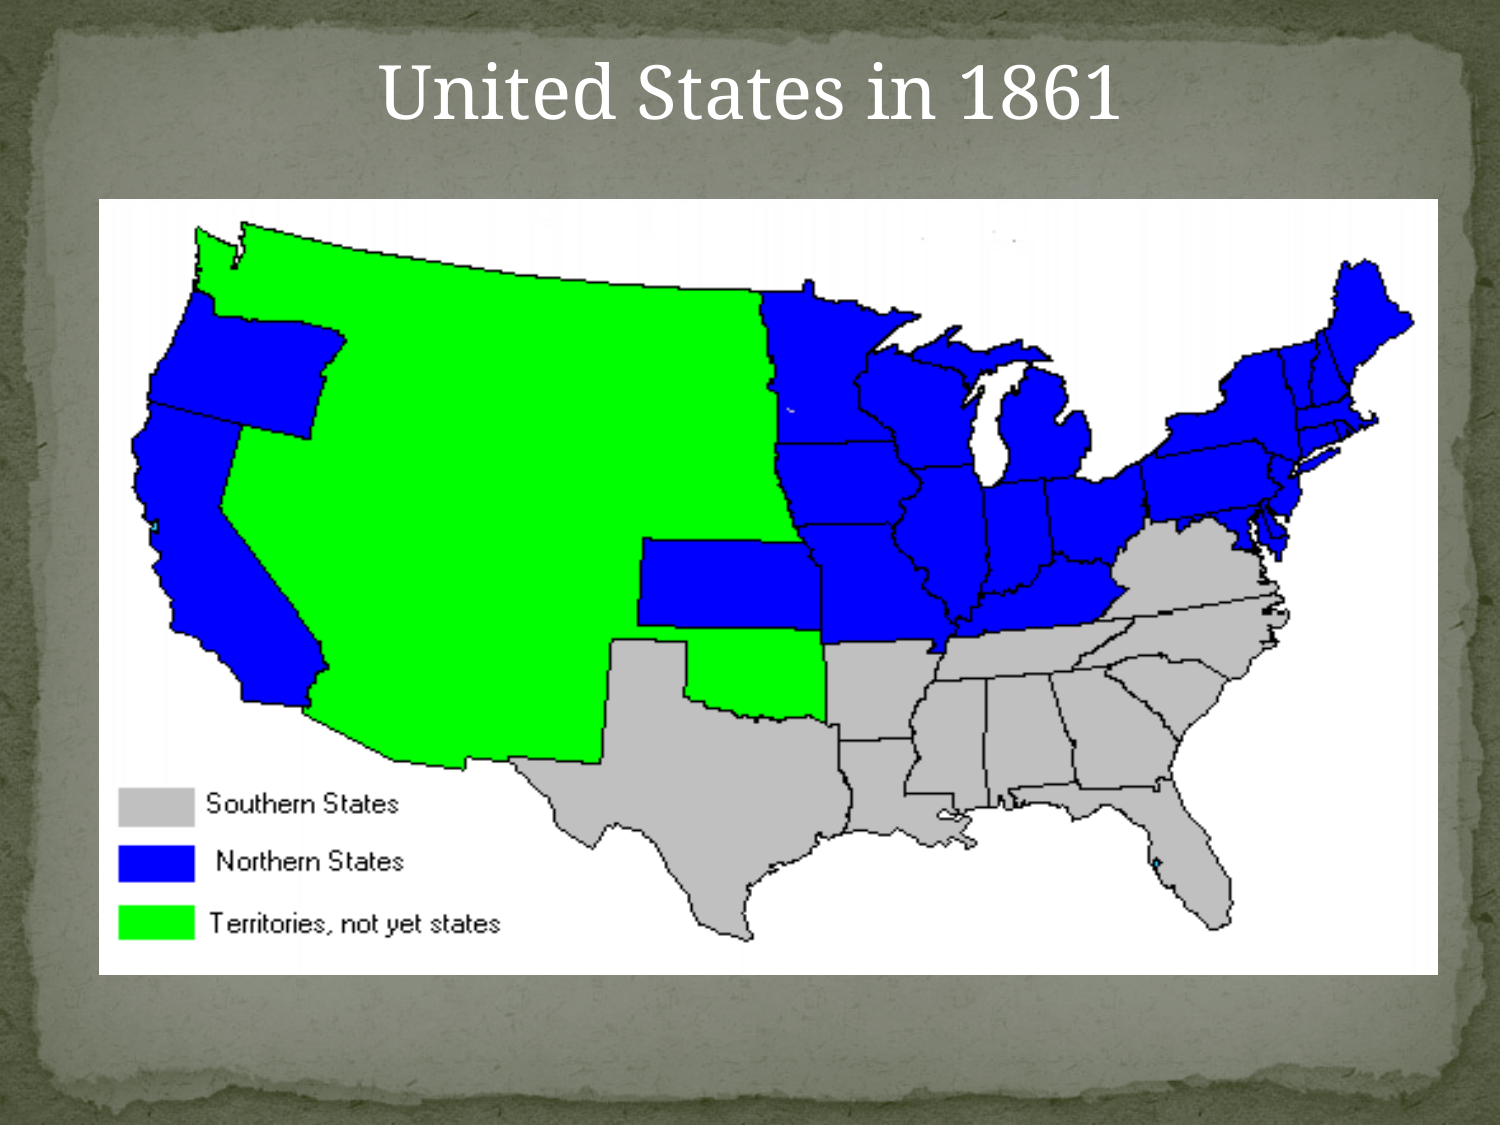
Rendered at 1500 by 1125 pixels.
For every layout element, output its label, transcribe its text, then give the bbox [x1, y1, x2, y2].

text_box United States in 1861 [312, 37, 1213, 189]
picture [99, 199, 1438, 975]
